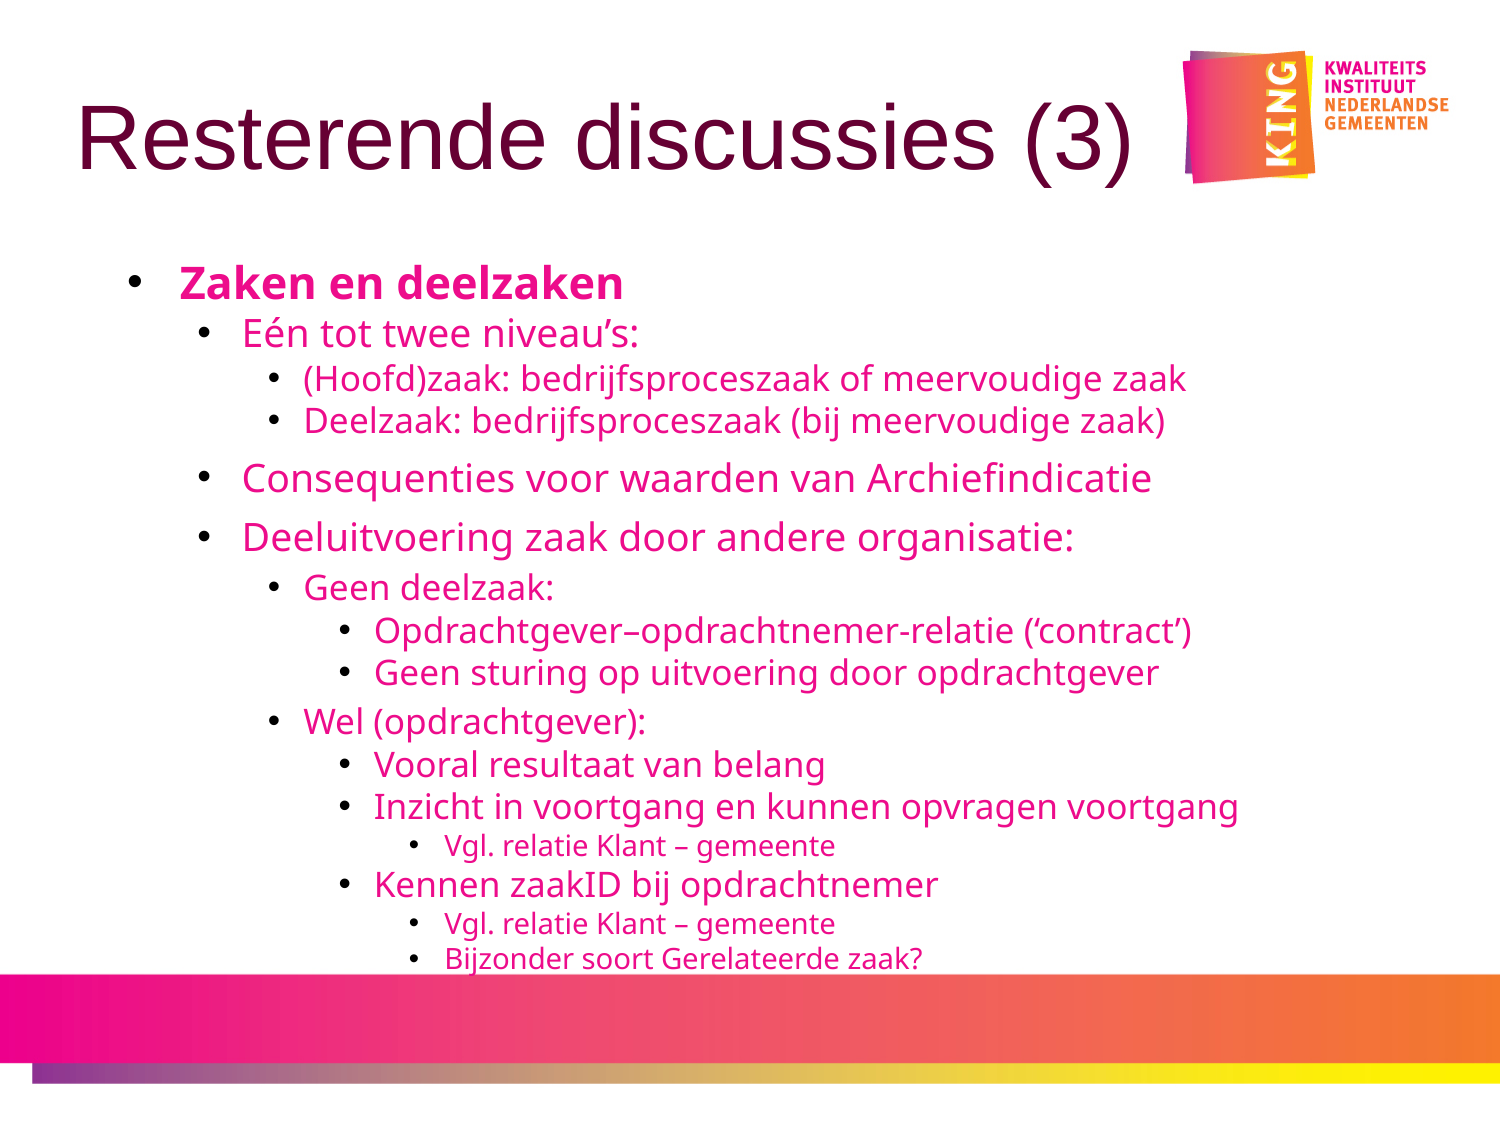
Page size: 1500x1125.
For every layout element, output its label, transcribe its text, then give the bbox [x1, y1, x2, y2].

picture [0, 0, 1500, 1125]
list Zaken en deelzaken Eén tot twee niveau’s: (Hoofd)zaak: bedrijfsproceszaak of meervoudige zaak Deelzaak: bedrijfsproceszaak (bij meervoudige zaak) Consequenties voor waarden van Archiefindicatie Deeluitvoering zaak door andere organisatie: Geen deelzaak: Opdrachtgever–opdrachtnemer-relatie (‘contract’) Geen sturing op uitvoering door opdrachtgever Wel (opdrachtgever): Vooral resultaat van belang Inzicht in voortgang en kunnen opvragen voortgang Vgl. relatie Klant – gemeente Kennen zaakID bij opdrachtnemer Vgl. relatie Klant – gemeente Bijzonder soort Gerelateerde zaak? [111, 245, 1500, 989]
title Resterende discussies (3) [74, 44, 1425, 233]
